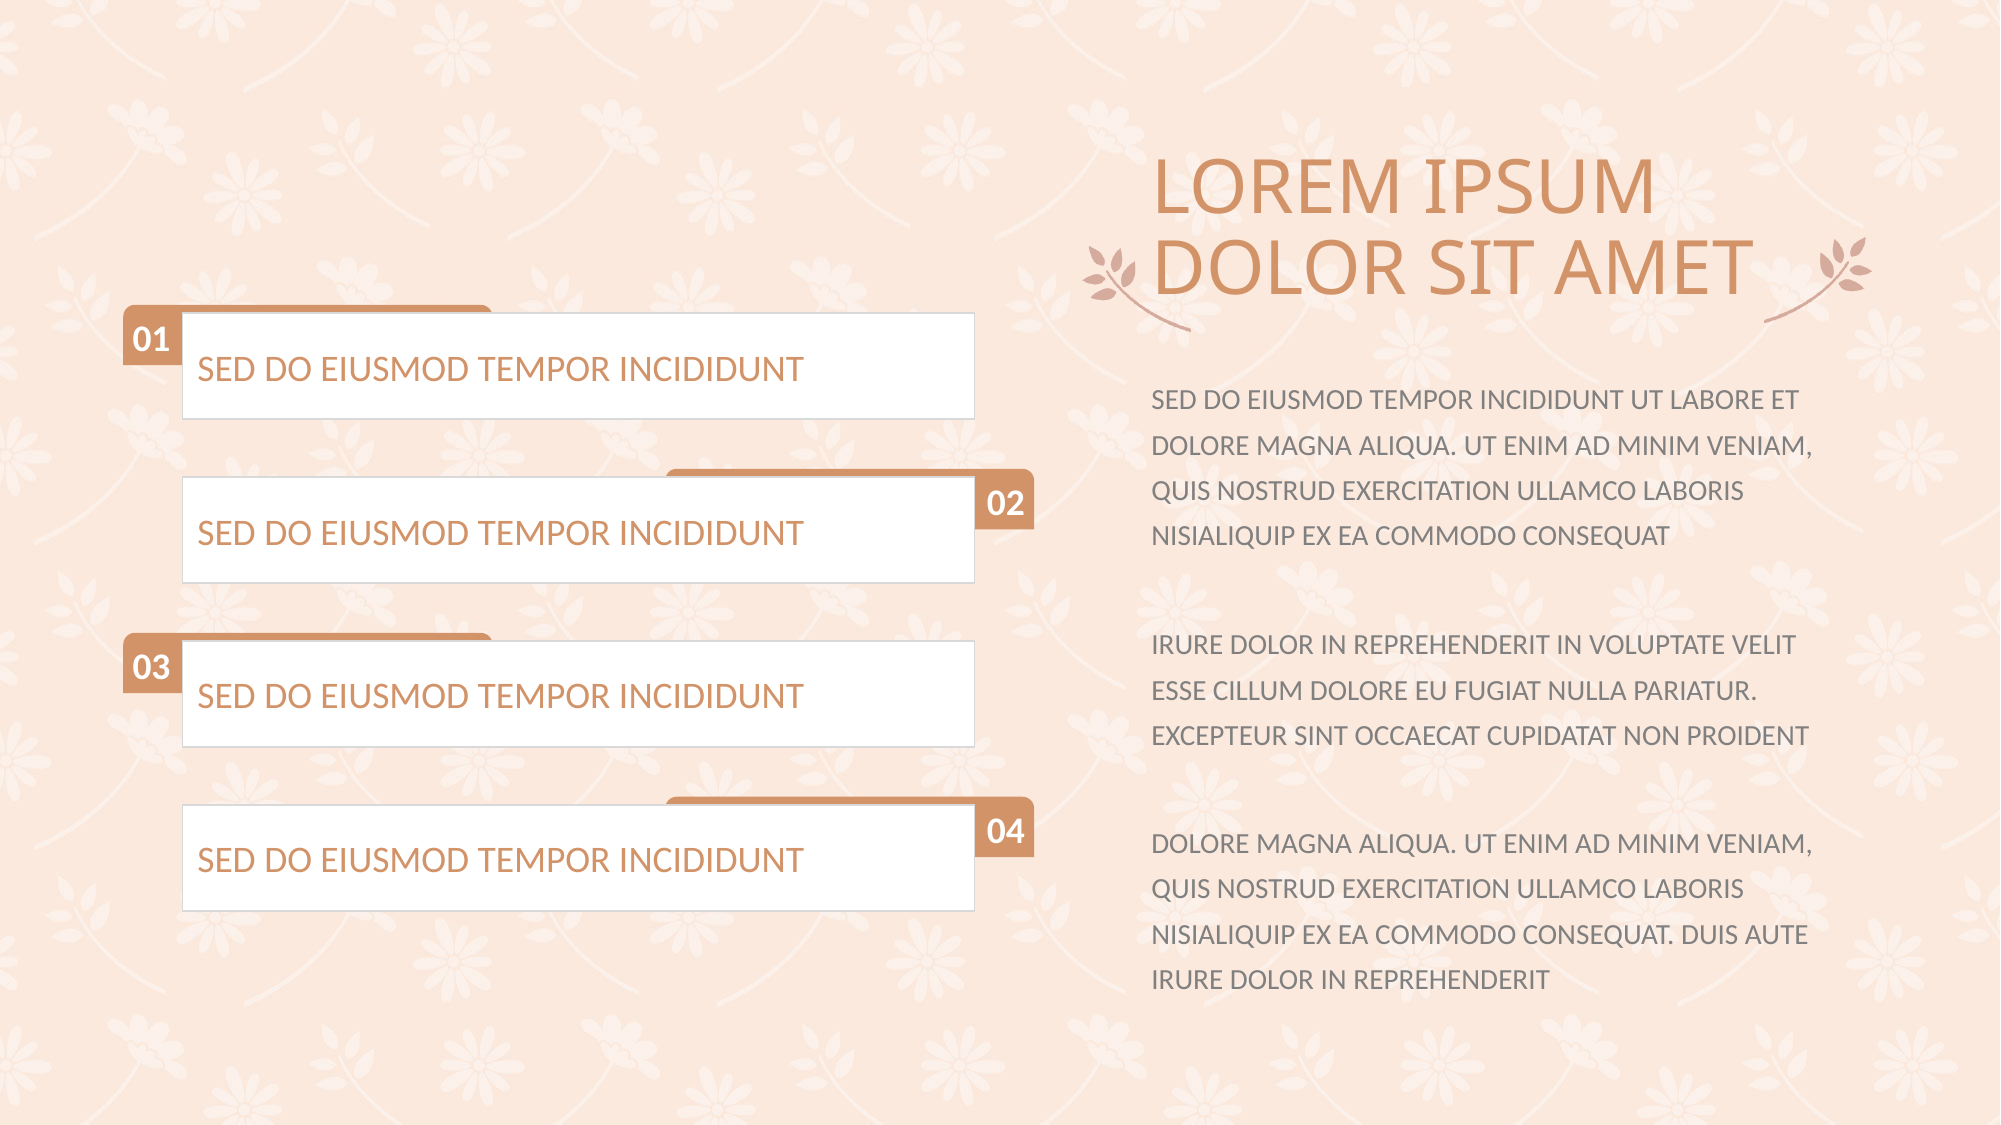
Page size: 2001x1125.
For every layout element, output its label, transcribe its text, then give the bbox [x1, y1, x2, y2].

text_box IRURE DOLOR IN REPREHENDERIT IN VOLUPTATE VELIT ESSE CILLUM DOLORE EU FUGIAT NULLA PARIATUR. EXCEPTEUR SINT OCCAECAT CUPIDATAT NON PROIDENT [1136, 608, 1873, 759]
text_box LOREM IPSUM DOLOR SIT AMET [1136, 109, 1886, 351]
text_box 02 [666, 468, 1035, 530]
text_box 04 [666, 796, 1035, 858]
text_box SED DO EIUSMOD TEMPOR INCIDIDUNT UT LABORE ET DOLORE MAGNA ALIQUA. UT ENIM AD MINIM VENIAM, QUIS NOSTRUD EXERCITATION ULLAMCO LABORIS NISIALIQUIP EX EA COMMODO CONSEQUAT [1136, 362, 1873, 559]
text_box SED DO EIUSMOD TEMPOR INCIDIDUNT [182, 804, 975, 912]
text_box 01 [123, 304, 492, 366]
text_box SED DO EIUSMOD TEMPOR INCIDIDUNT [182, 640, 975, 747]
text_box 03 [123, 632, 492, 694]
text_box SED DO EIUSMOD TEMPOR INCIDIDUNT [182, 476, 975, 584]
text_box SED DO EIUSMOD TEMPOR INCIDIDUNT [182, 312, 975, 419]
text_box DOLORE MAGNA ALIQUA. UT ENIM AD MINIM VENIAM, QUIS NOSTRUD EXERCITATION ULLAMCO LABORIS NISIALIQUIP EX EA COMMODO CONSEQUAT. DUIS AUTE IRURE DOLOR IN REPREHENDERIT [1136, 806, 1873, 1003]
picture [0, 0, 2000, 1125]
